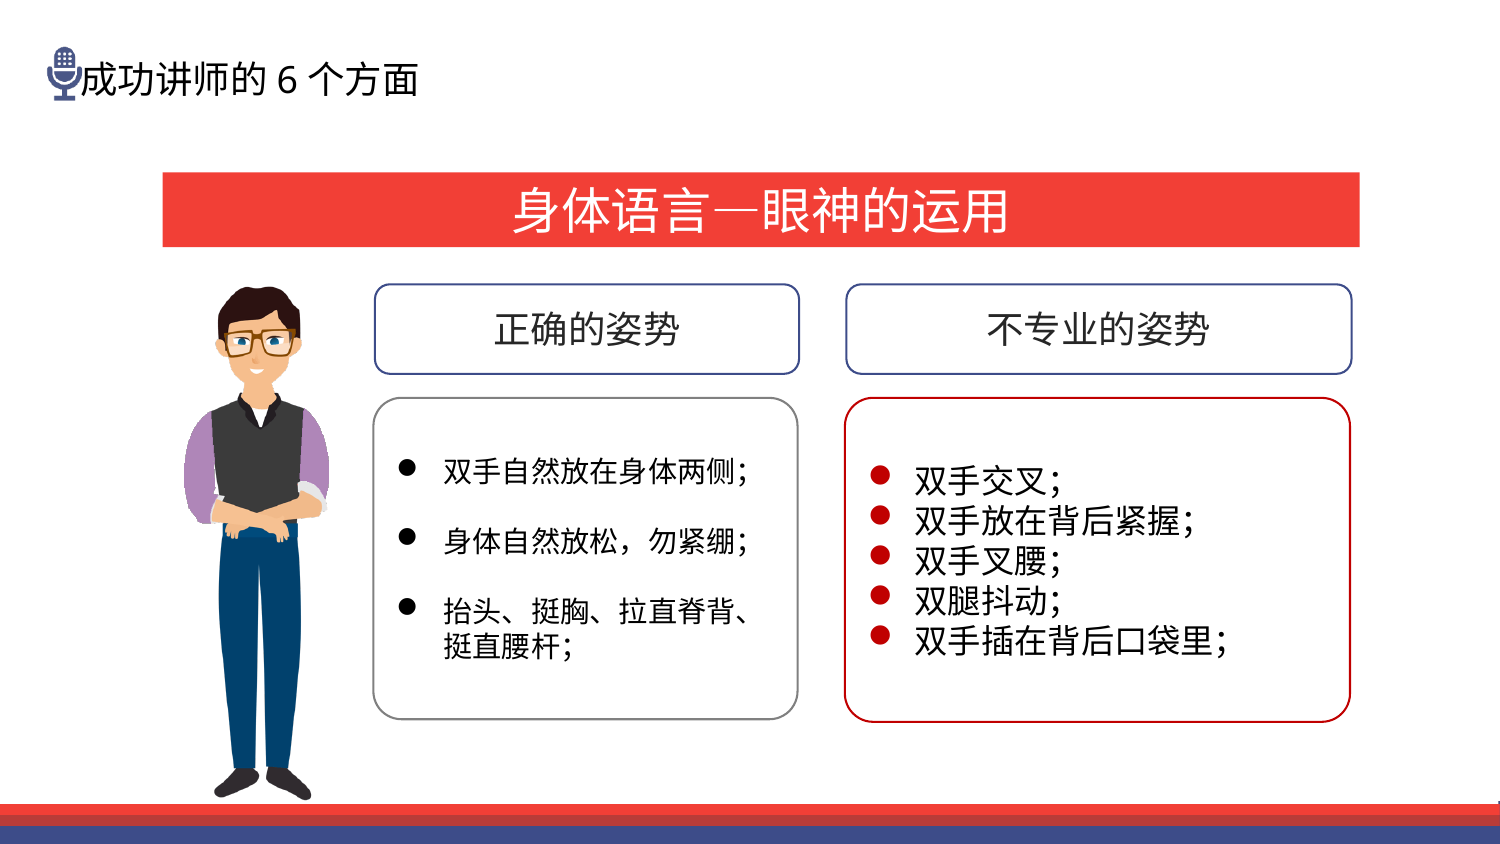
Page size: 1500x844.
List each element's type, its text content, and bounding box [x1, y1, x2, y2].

text_box 正确的姿势 [373, 283, 801, 375]
picture [0, 278, 1500, 844]
text_box 身体语言—眼神的运用 [162, 172, 1360, 248]
picture [44, 44, 87, 101]
text_box 双手自然放在身体两侧； 身体自然放松，勿紧绷； 抬头、挺胸、拉直脊背、挺直腰杆； [372, 396, 799, 721]
text_box 不专业的姿势 [845, 283, 1353, 375]
text_box 双手交叉； 双手放在背后紧握； 双手叉腰； 双腿抖动； 双手插在背后口袋里； [843, 396, 1352, 723]
